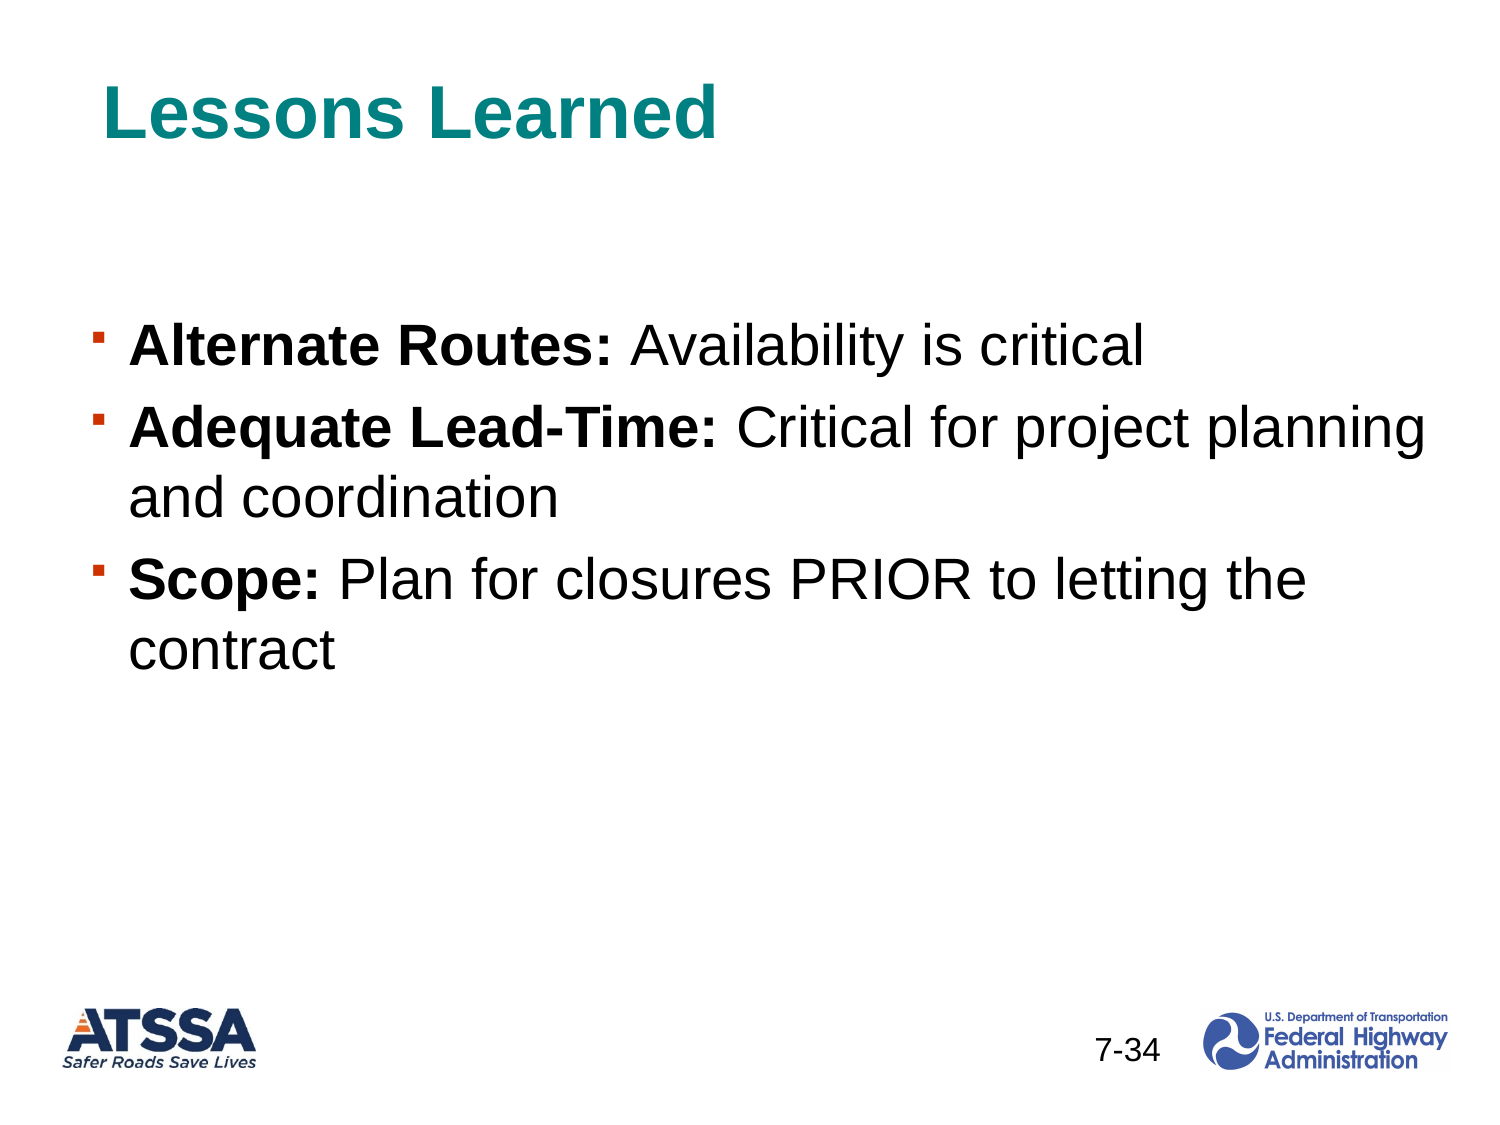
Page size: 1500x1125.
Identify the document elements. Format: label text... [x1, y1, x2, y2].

list Alternate Routes: Availability is critical Adequate Lead-Time: Critical for project planning and coordination Scope: Plan for closures PRIOR to letting the contract [74, 299, 1451, 1001]
picture [1200, 1008, 1450, 1072]
title Lessons Learned [87, 0, 1500, 218]
picture [62, 1008, 256, 1068]
